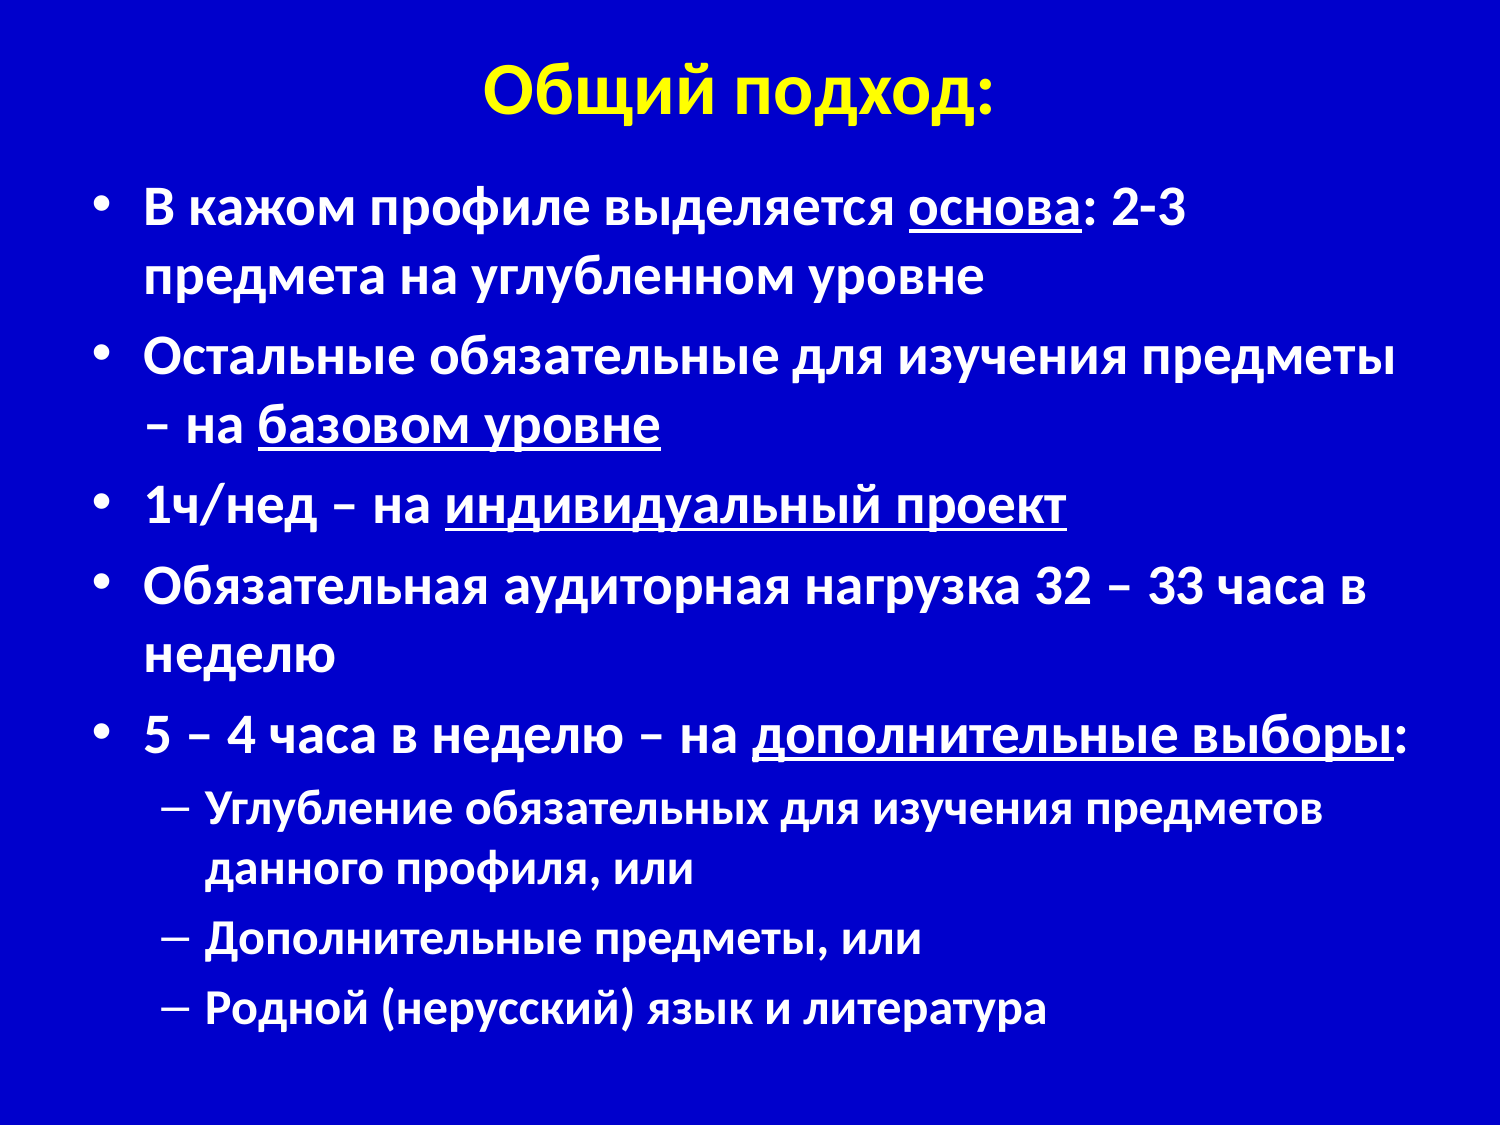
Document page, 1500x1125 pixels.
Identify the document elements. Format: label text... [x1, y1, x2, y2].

title Общий подход: [64, 19, 1415, 149]
list В кажом профиле выделяется основа: 2-3 предмета на углубленном уровне Остальные обязательные для изучения предметы – на базовом уровне 1ч/нед – на индивидуальный проект Обязательная аудиторная нагрузка 32 – 33 часа в неделю 5 – 4 часа в неделю – на дополнительные выборы: Углубление обязательных для изучения предметов данного профиля, или Дополнительные предметы, или Родной (нерусский) язык и литература [76, 160, 1447, 1059]
